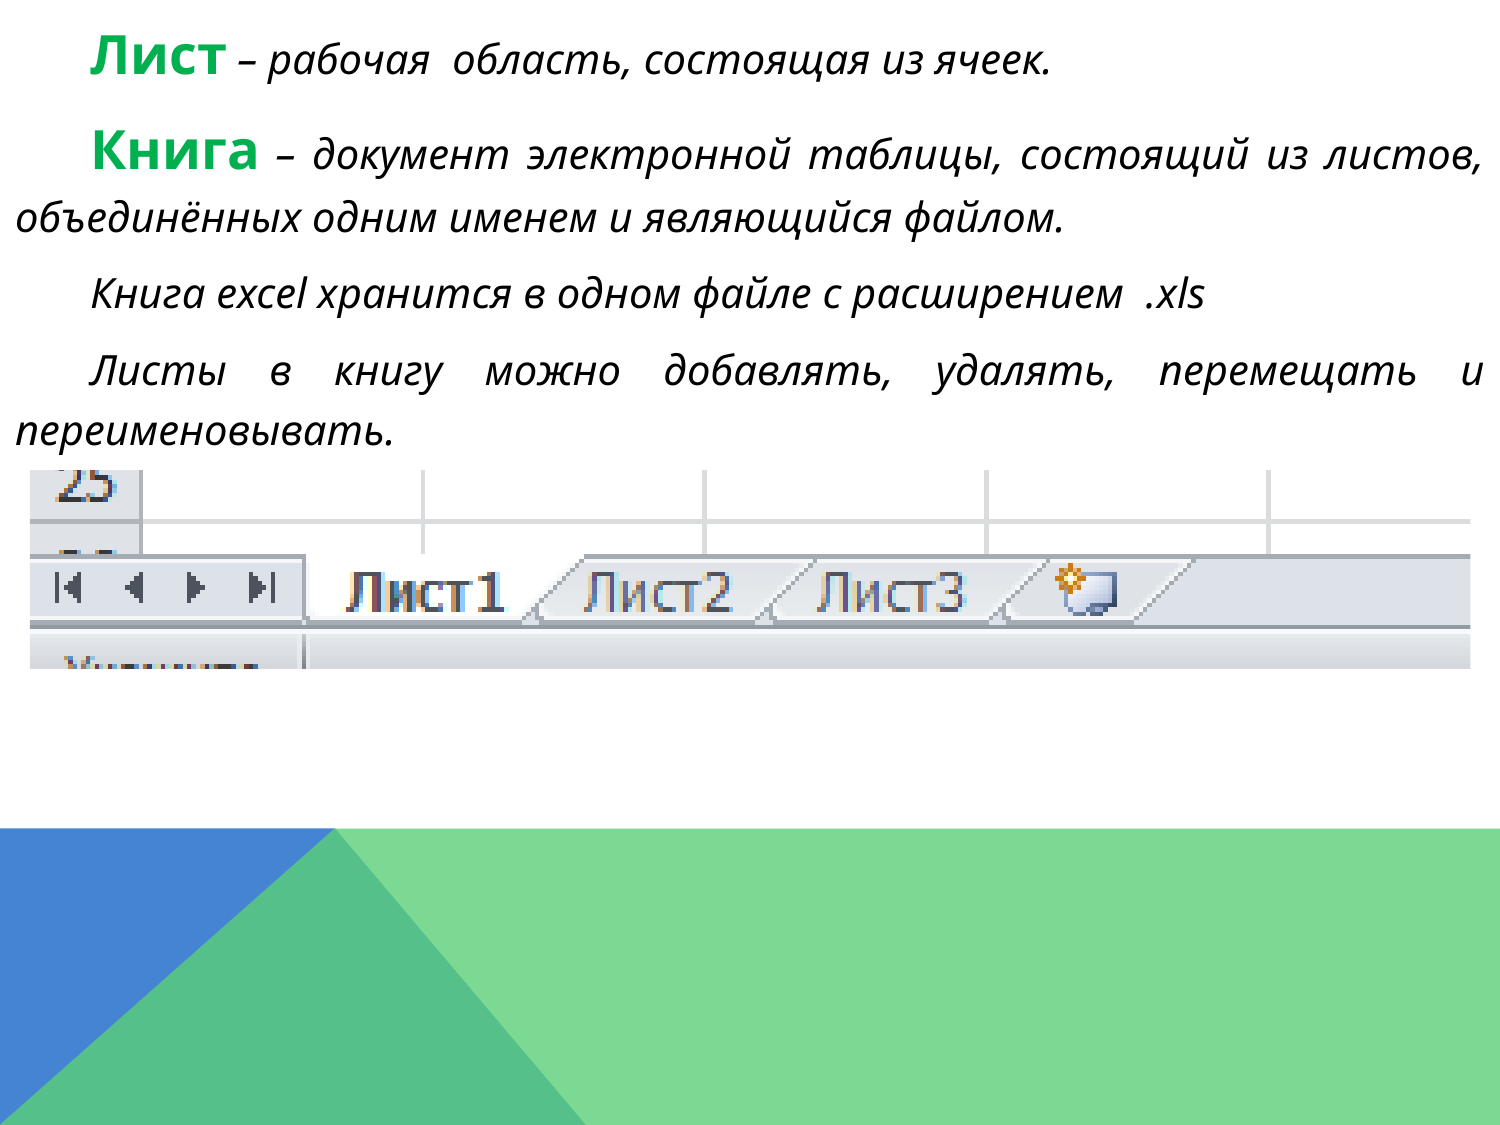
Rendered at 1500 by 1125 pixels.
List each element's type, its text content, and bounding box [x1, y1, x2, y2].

picture [29, 470, 1471, 670]
list Лист – рабочая область, состоящая из ячеек. Книга – документ электронной таблицы, состоящий из листов, объединённых одним именем и являющийся файлом. Книга excel хранится в одном файле с расширением .xls Листы в книгу можно добавлять, удалять, перемещать и переименовывать. [0, 0, 1500, 1125]
